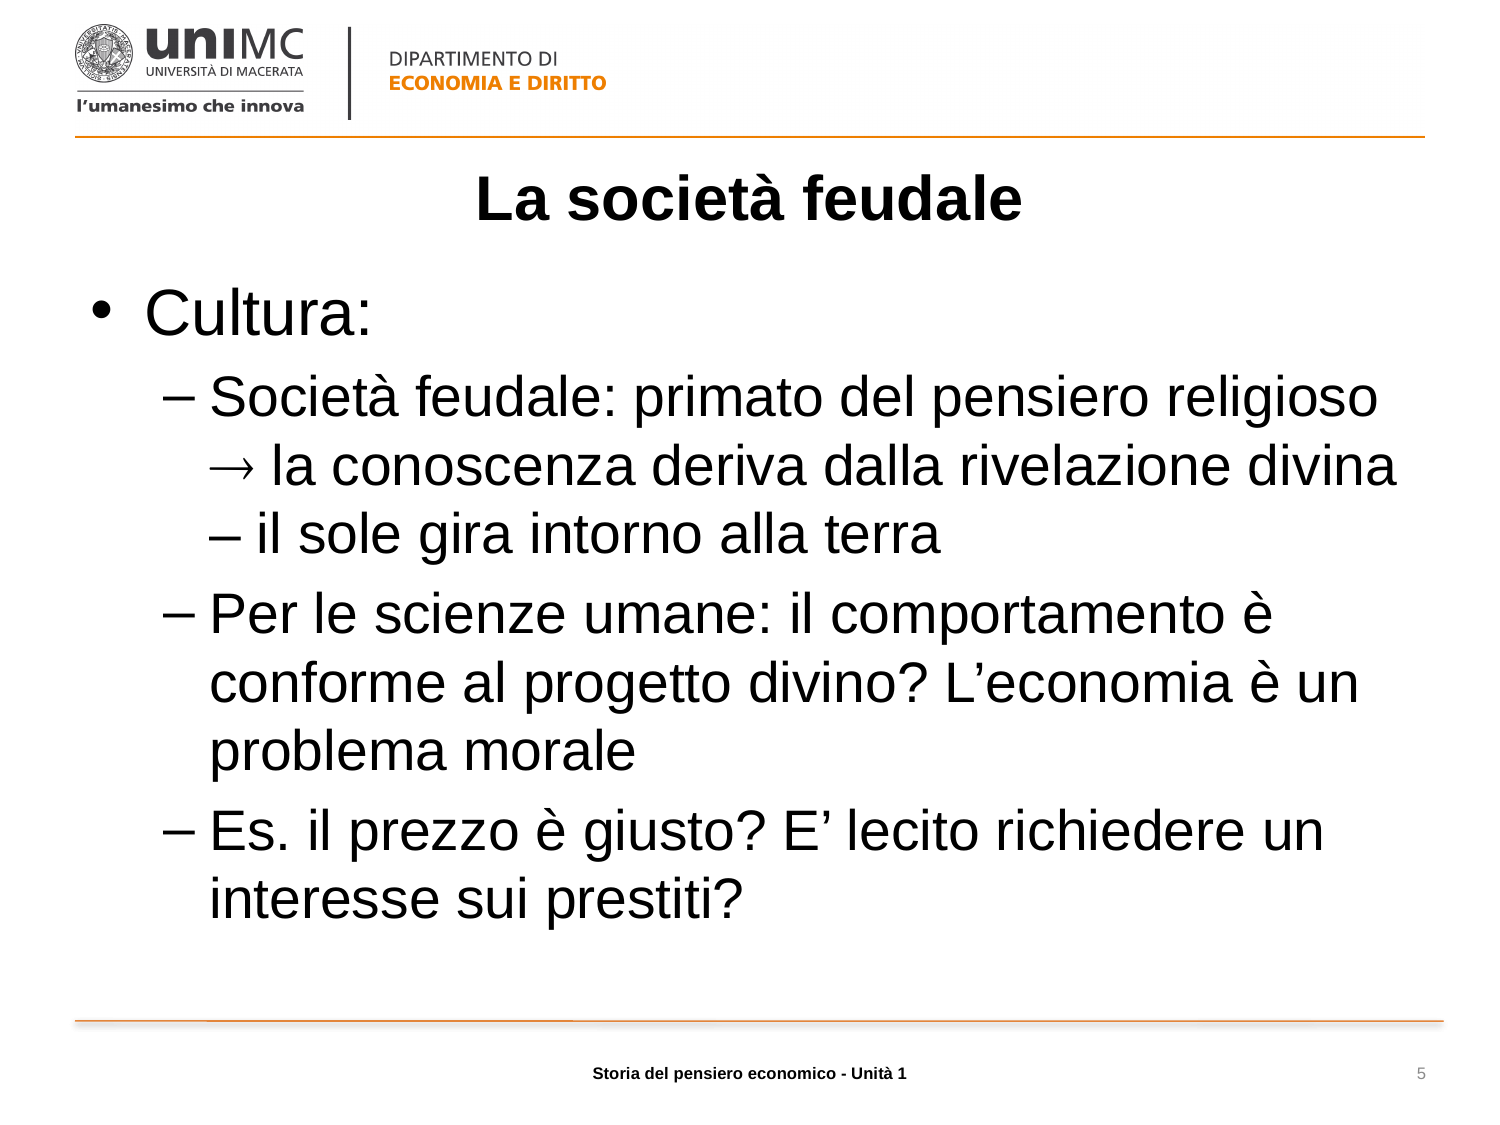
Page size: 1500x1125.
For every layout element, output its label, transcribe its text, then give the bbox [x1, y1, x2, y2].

footer Storia del pensiero economico - Unità 1 [512, 1042, 988, 1103]
picture [75, 24, 1425, 138]
slide_number 5 [1091, 1042, 1442, 1103]
list Cultura: Società feudale: primato del pensiero religioso  la conoscenza deriva dalla rivelazione divina – il sole gira intorno alla terra Per le scienze umane: il comportamento è conforme al progetto divino? L’economia è un problema morale Es. il prezzo è giusto? E’ lecito richiedere un interesse sui prestiti? [75, 262, 1425, 1005]
title La società feudale [75, 149, 1425, 241]
